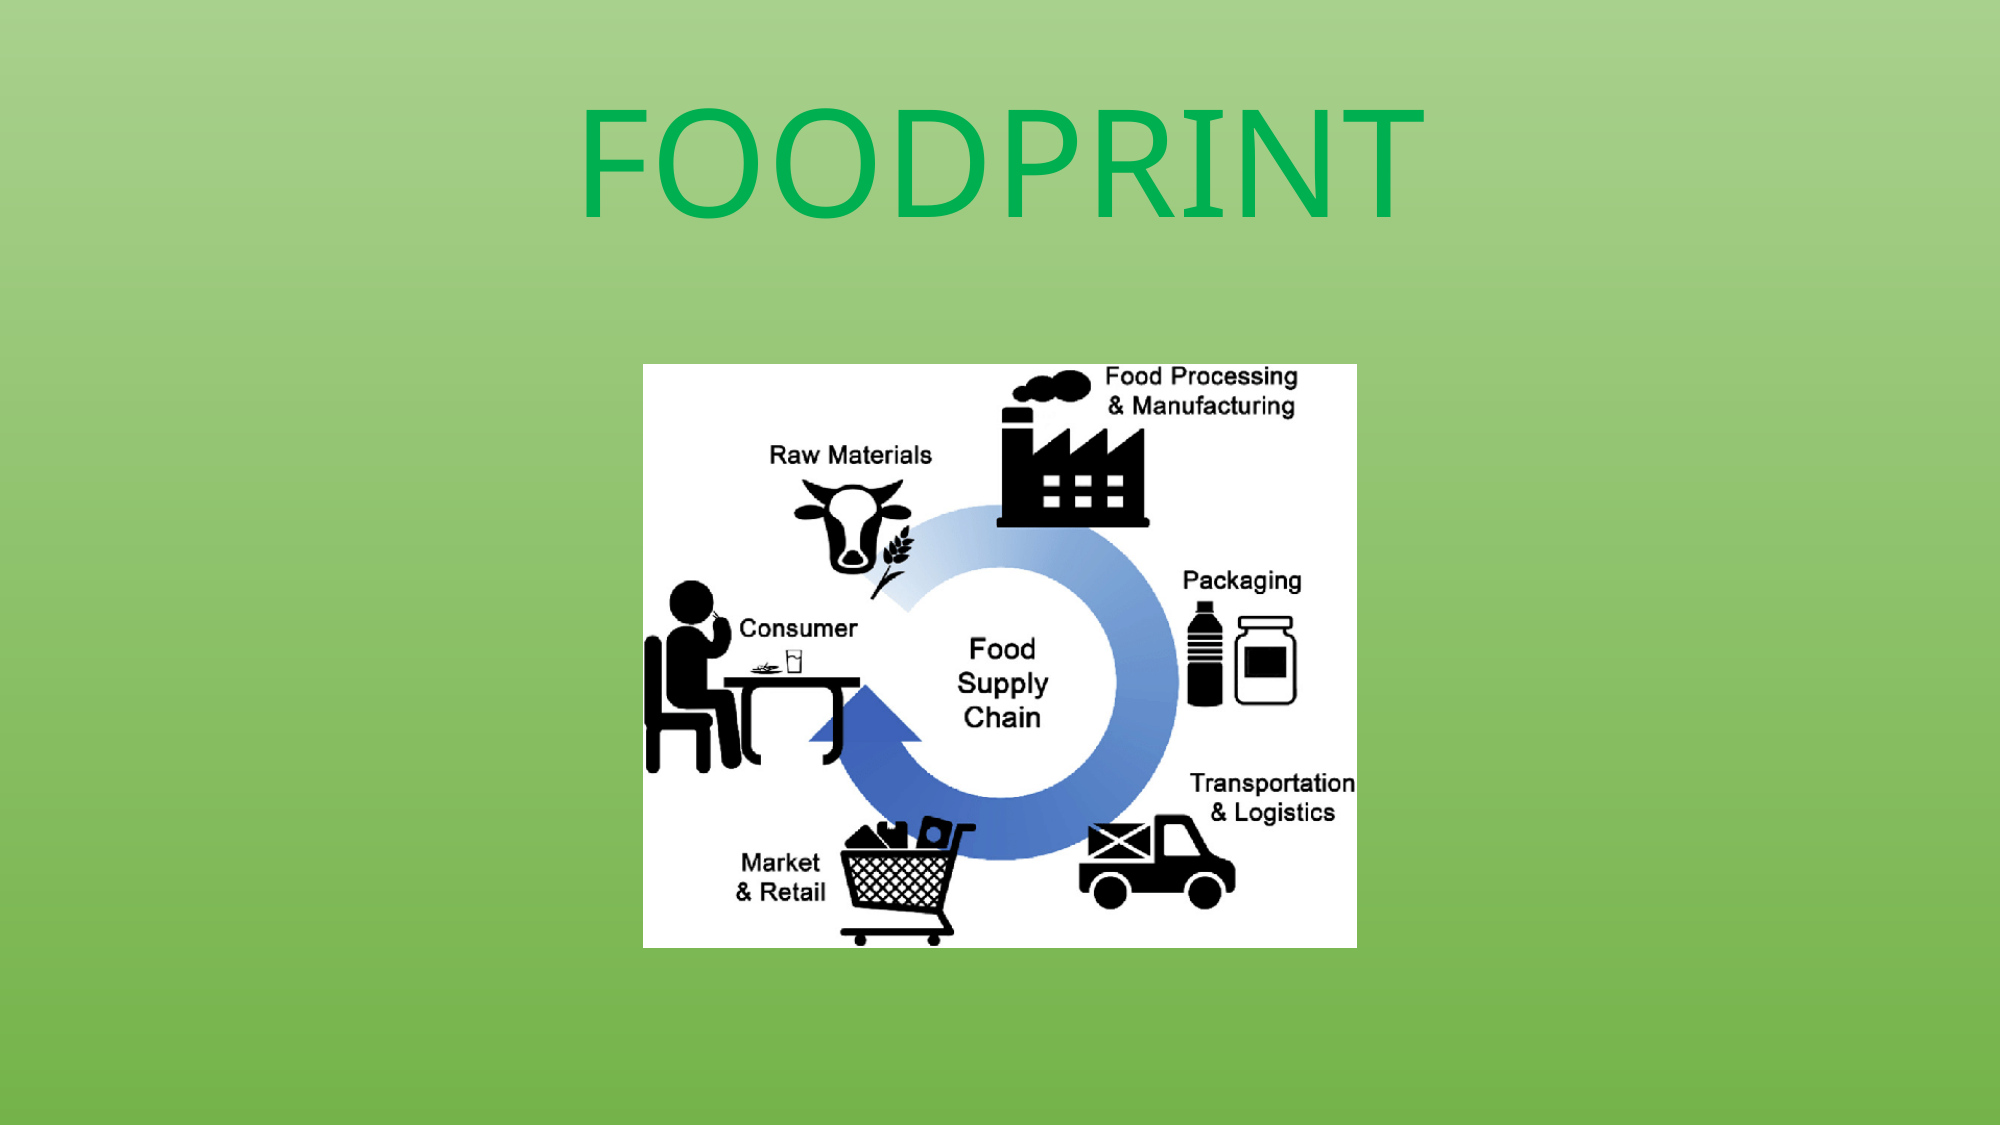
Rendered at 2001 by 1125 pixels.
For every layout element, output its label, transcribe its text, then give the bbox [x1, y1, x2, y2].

title FOODPRINT [137, 59, 1863, 278]
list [643, 364, 1357, 948]
